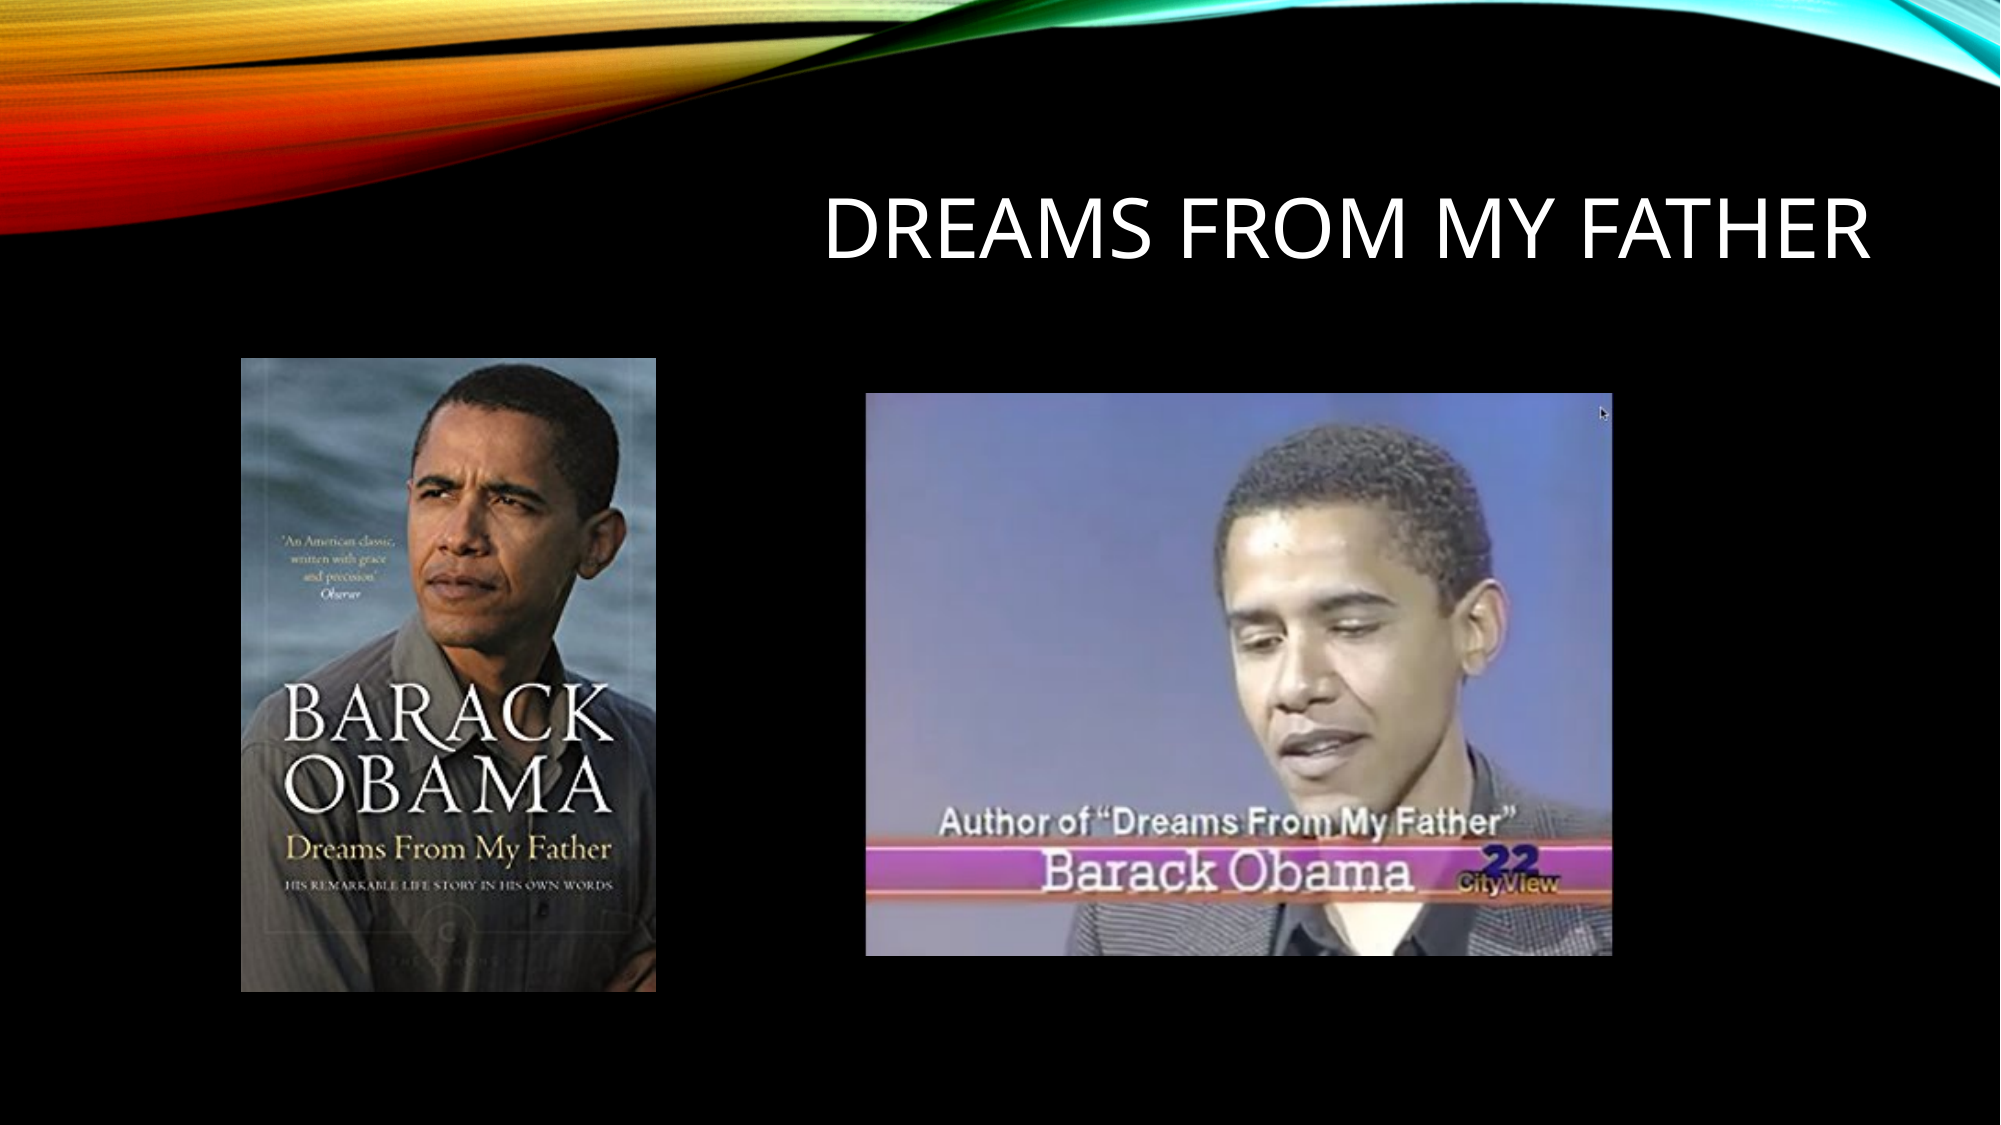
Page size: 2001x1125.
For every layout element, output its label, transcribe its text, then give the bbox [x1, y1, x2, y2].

picture [863, 393, 1614, 957]
title Dreams from my father [474, 125, 1888, 338]
picture [0, 0, 2000, 237]
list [241, 358, 656, 992]
